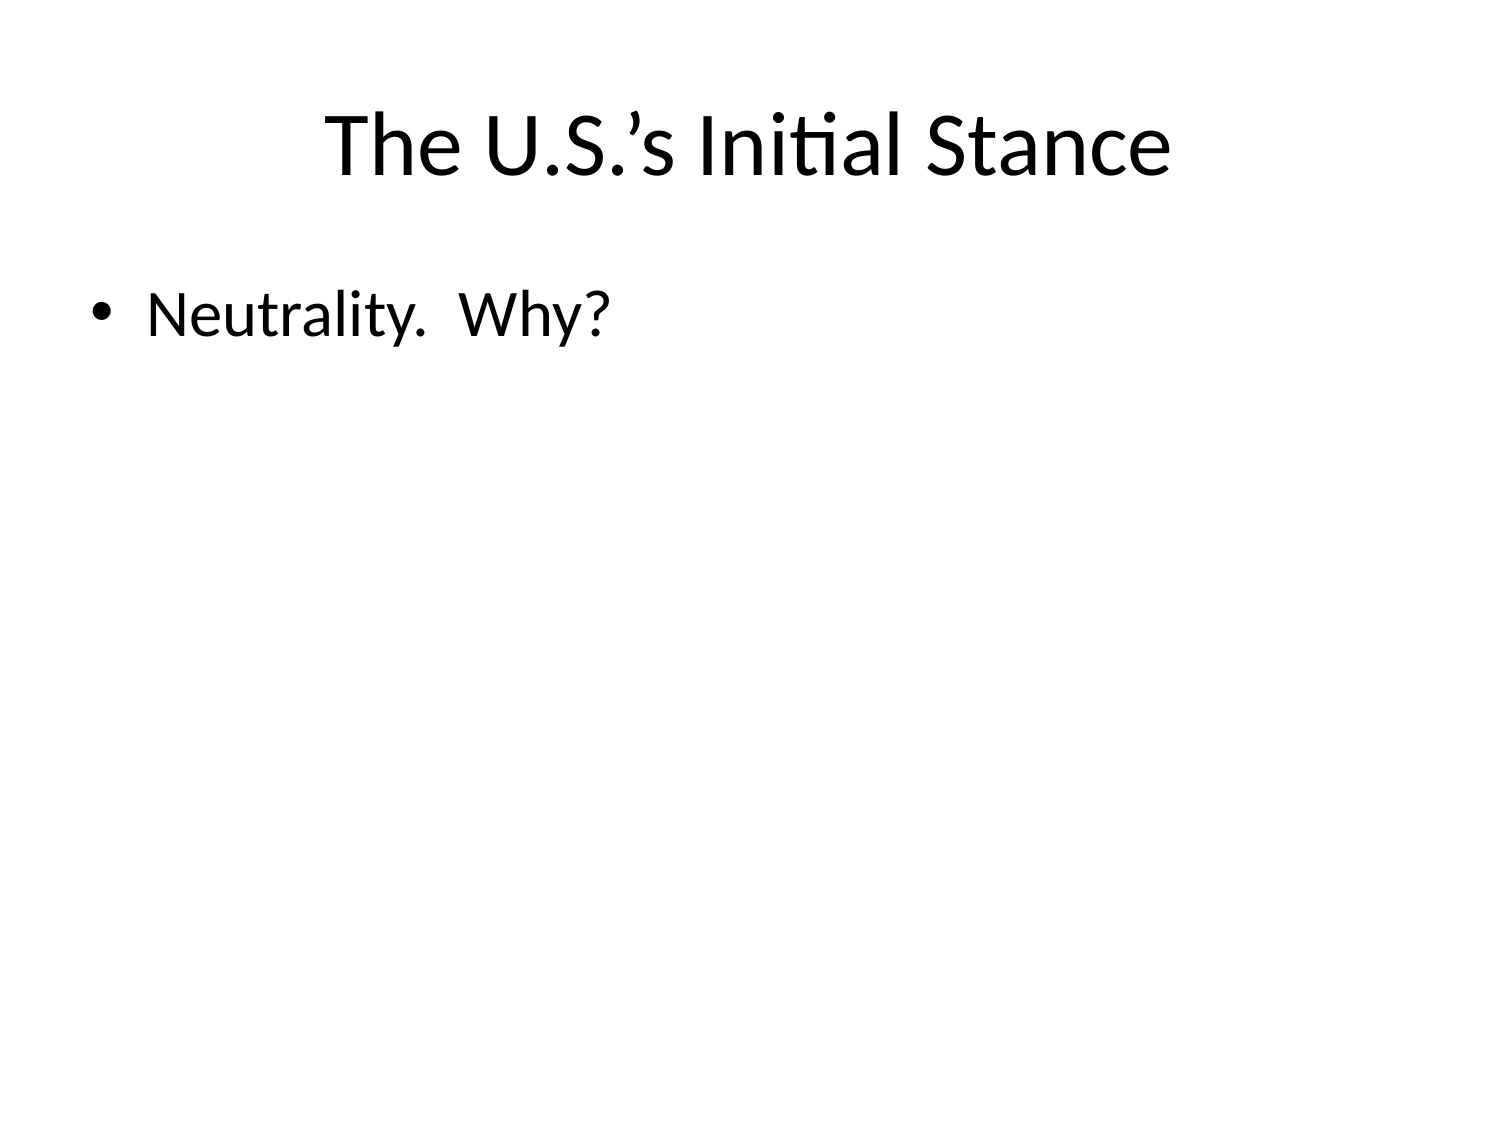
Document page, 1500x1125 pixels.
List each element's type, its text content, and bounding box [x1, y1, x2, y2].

list Neutrality. Why? [75, 262, 1425, 1005]
title The U.S.’s Initial Stance [75, 45, 1425, 233]
